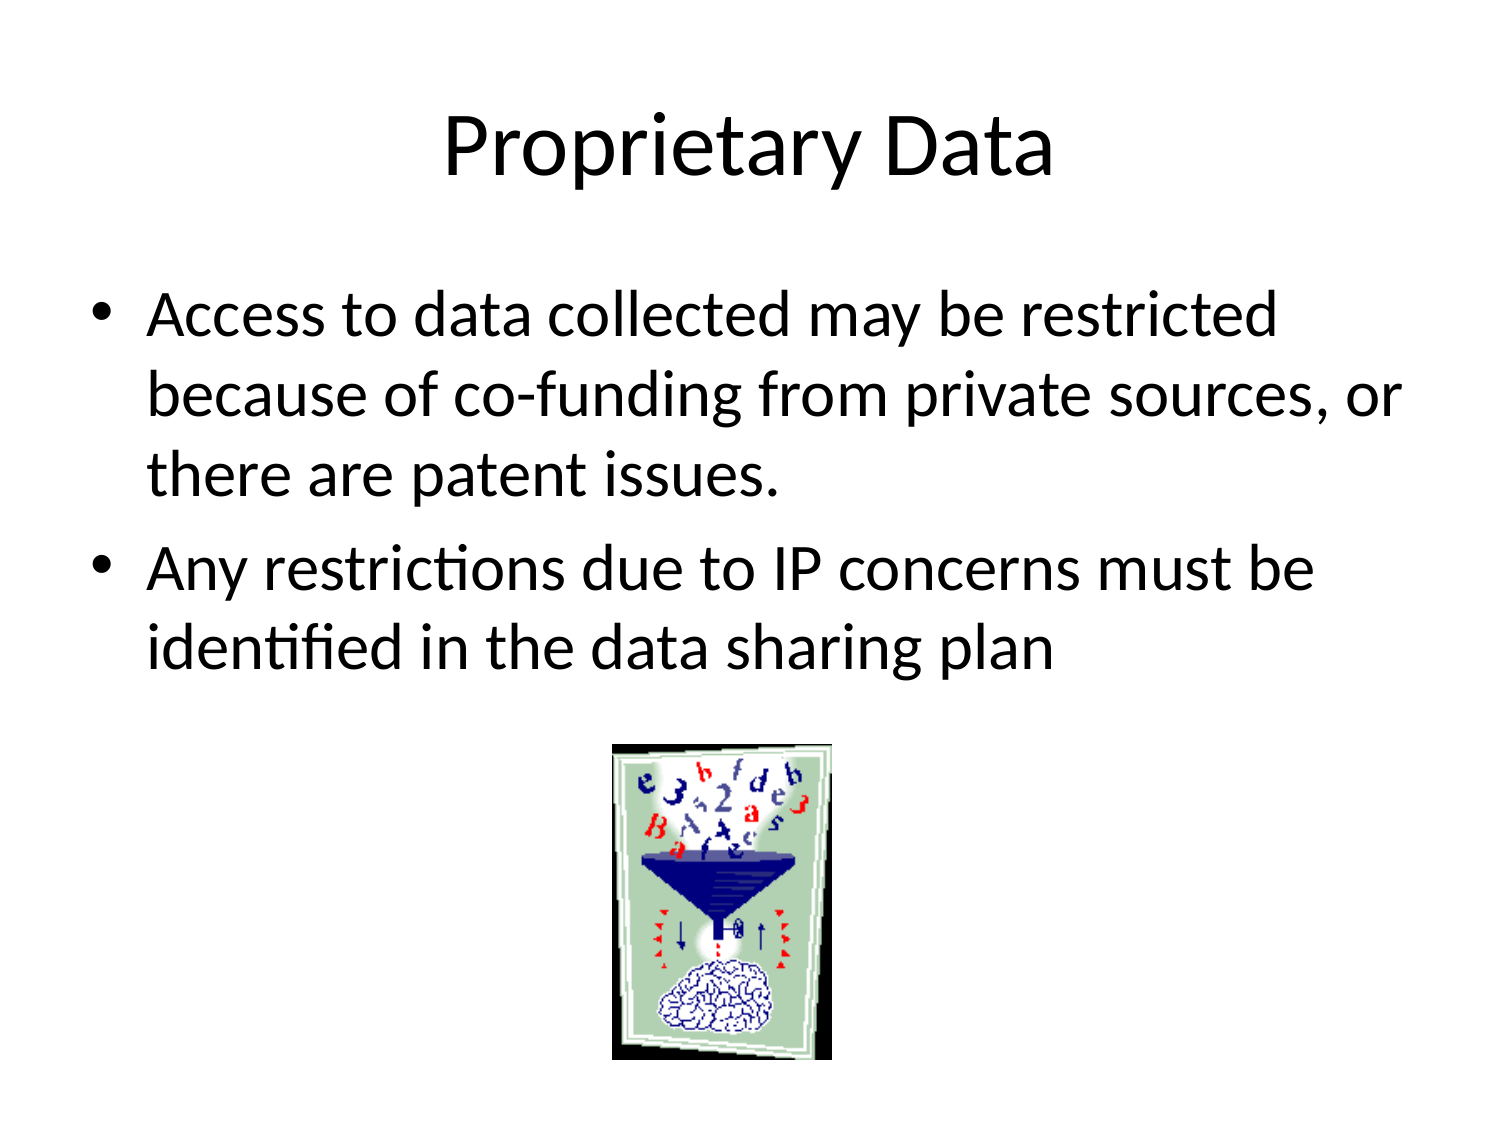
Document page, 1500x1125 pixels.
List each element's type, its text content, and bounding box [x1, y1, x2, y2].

list Access to data collected may be restricted because of co-funding from private sources, or there are patent issues. Any restrictions due to IP concerns must be identified in the data sharing plan [75, 262, 1425, 1005]
picture [612, 744, 832, 1060]
title Proprietary Data [75, 45, 1425, 233]
